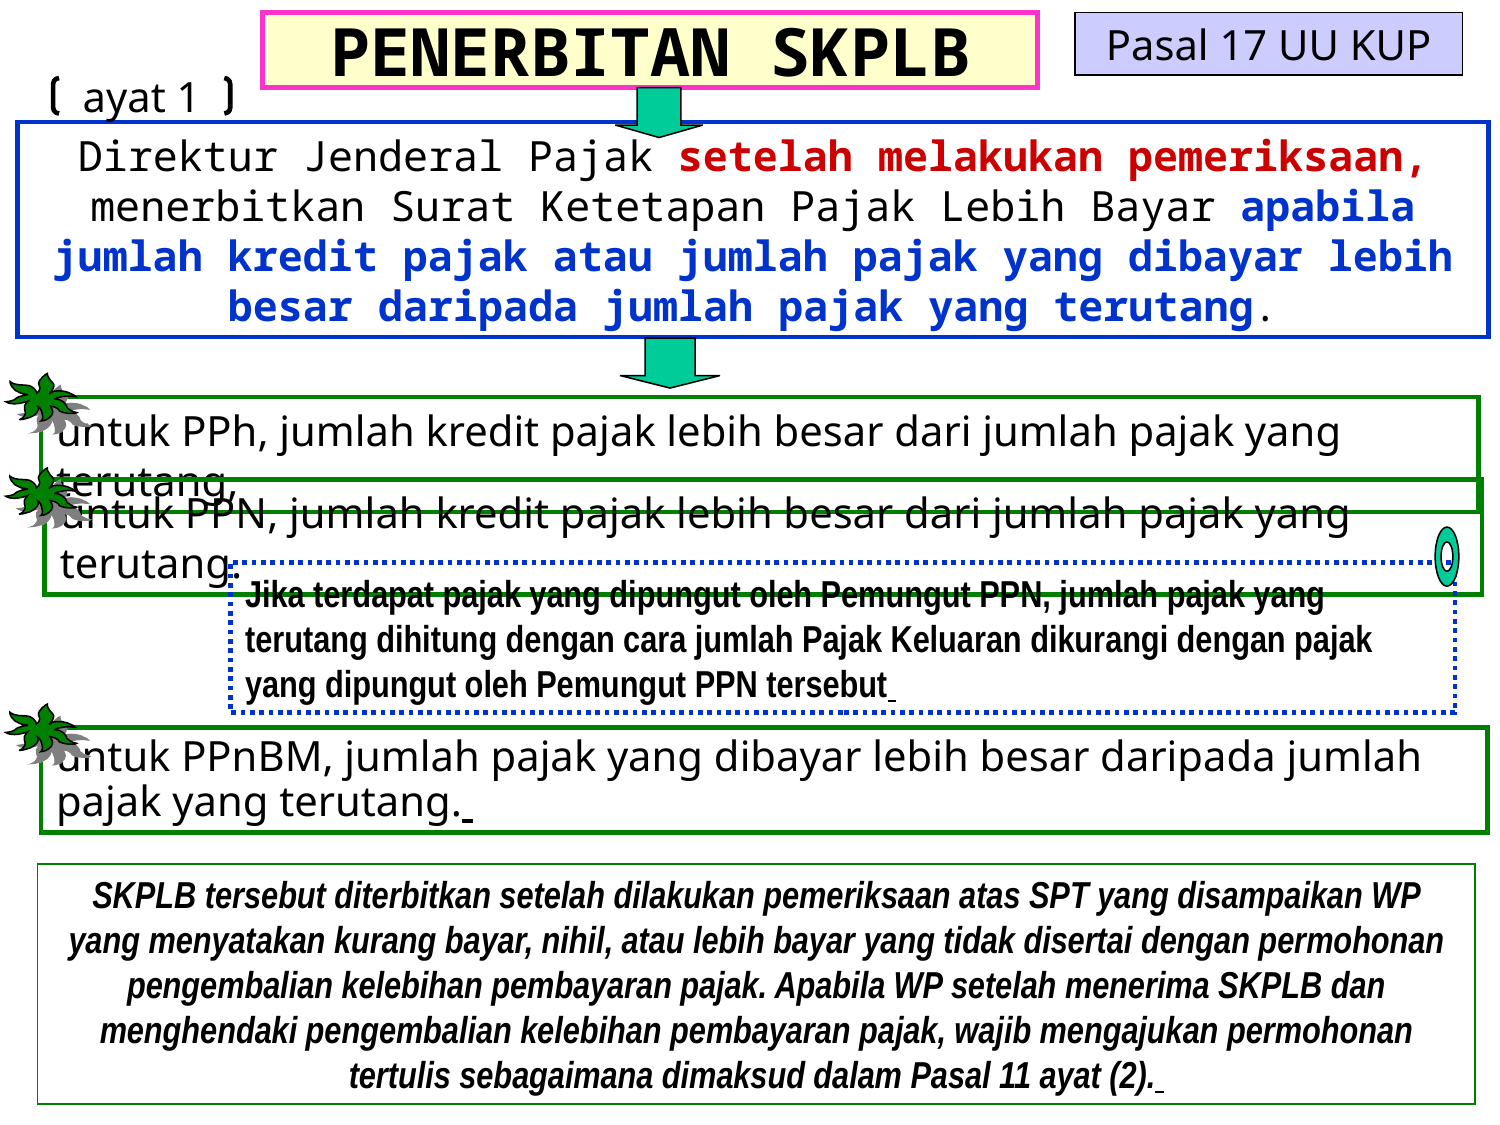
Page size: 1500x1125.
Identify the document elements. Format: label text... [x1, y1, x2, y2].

text_box untuk PPh, jumlah kredit pajak lebih besar dari jumlah pajak yang terutang, [41, 397, 1479, 479]
text_box Direktur Jenderal Pajak setelah melakukan pemeriksaan, menerbitkan Surat Ketetapan Pajak Lebih Bayar apabila jumlah kredit pajak atau jumlah pajak yang dibayar lebih besar daripada jumlah pajak yang terutang. [17, 122, 1489, 338]
text_box untuk PPnBM, jumlah pajak yang dibayar lebih besar daripada jumlah pajak yang terutang. [41, 727, 1488, 833]
text_box [620, 338, 721, 389]
text_box SKPLB tersebut diterbitkan setelah dilakukan pemeriksaan atas SPT yang disampaikan WP yang menyatakan kurang bayar, nihil, atau lebih bayar yang tidak disertai dengan permohonan pengembalian kelebihan pembayaran pajak. Apabila WP setelah menerima SKPLB dan menghendaki pengembalian kelebihan pembayaran pajak, wajib mengajukan permohonan tertulis sebagaimana dimaksud dalam Pasal 11 ayat (2). [37, 863, 1475, 1104]
title PENERBITAN SKPLB [262, 12, 1038, 88]
text_box Pasal 17 UU KUP [1074, 12, 1463, 75]
text_box [5, 373, 77, 421]
text_box [5, 467, 77, 516]
text_box untuk PPN, jumlah kredit pajak lebih besar dari jumlah pajak yang terutang. [44, 479, 1483, 595]
text_box [615, 87, 703, 138]
text_box ayat 1 [53, 78, 231, 114]
text_box Jika terdapat pajak yang dipungut oleh Pemungut PPN, jumlah pajak yang terutang dihitung dengan cara jumlah Pajak Keluaran dikurangi dengan pajak yang dipungut oleh Pemungut PPN tersebut [230, 562, 1455, 713]
text_box [5, 704, 77, 752]
text_box [1435, 527, 1459, 587]
